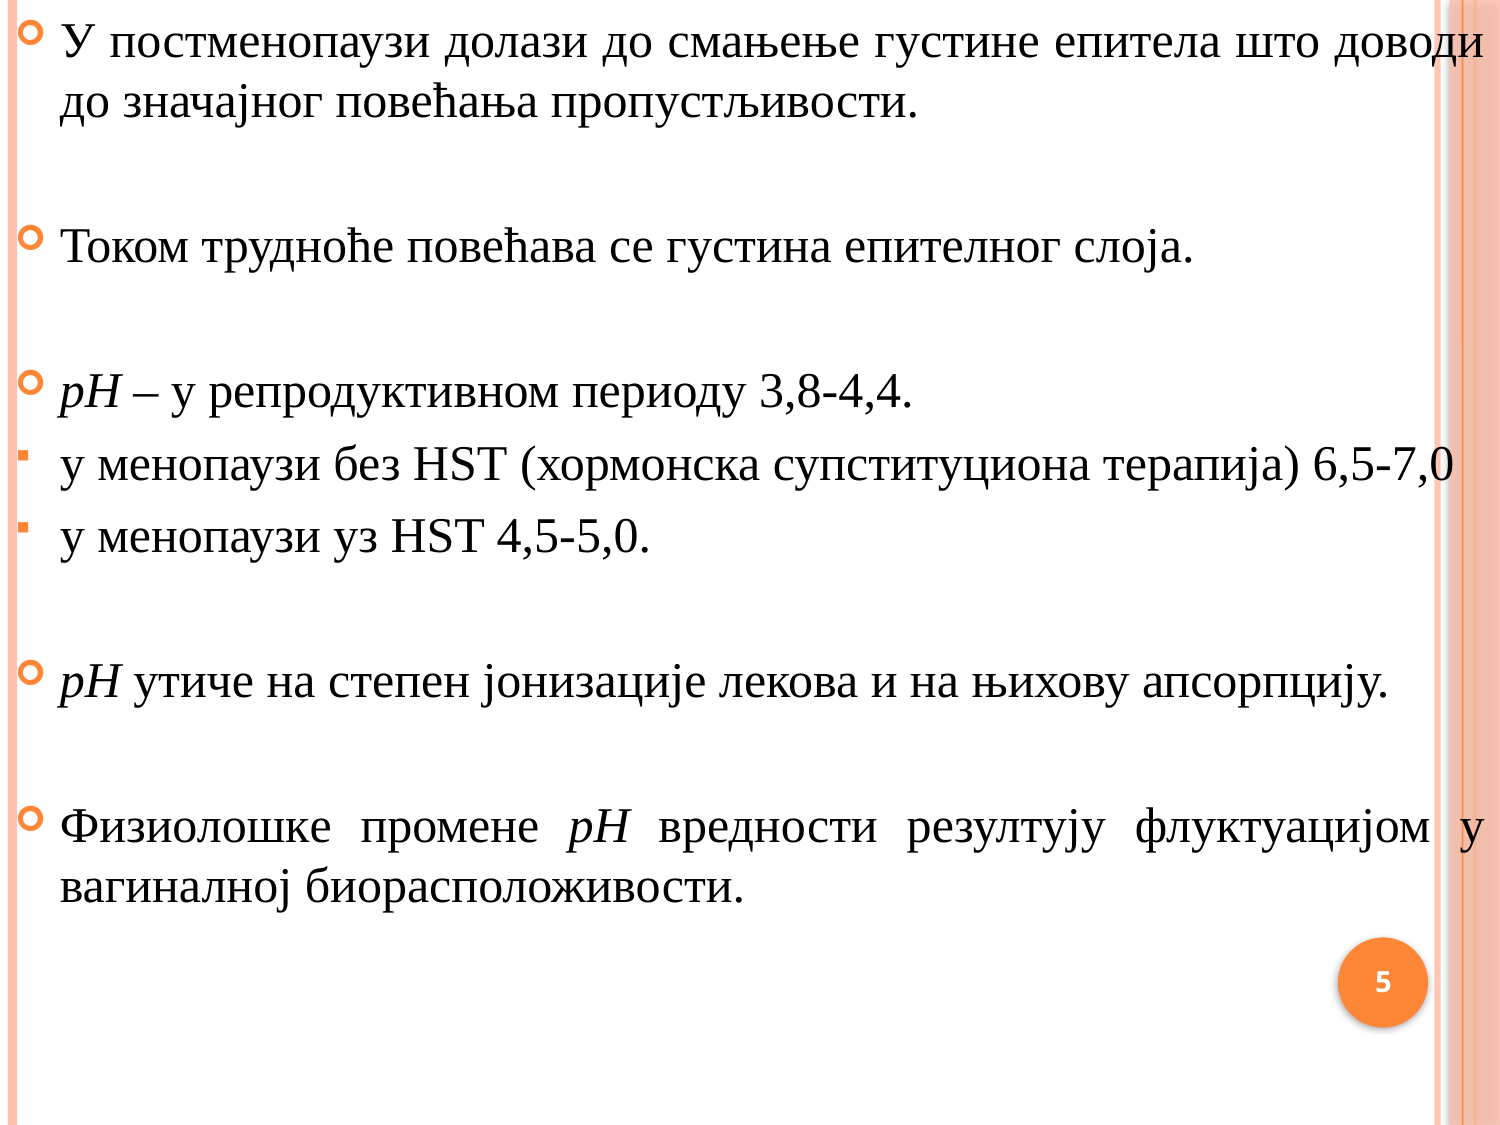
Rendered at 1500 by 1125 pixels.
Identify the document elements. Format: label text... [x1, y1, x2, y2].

list У постменопаузи долази до смањење густине епитела што доводи до значајног повећања пропустљивости. Током трудноће повећава се густина епителног слоја. pH – у репродуктивном периоду 3,8-4,4. у менопаузи без HST (хормонска супституциона терапија) 6,5-7,0 у менопаузи уз HST 4,5-5,0. pH утиче на степен јонизације лекова и на њихову апсорпцију. Физиолошке промене pH вредности резултују флуктуацијом у вагиналној биорасположивости. [0, 0, 1500, 1125]
